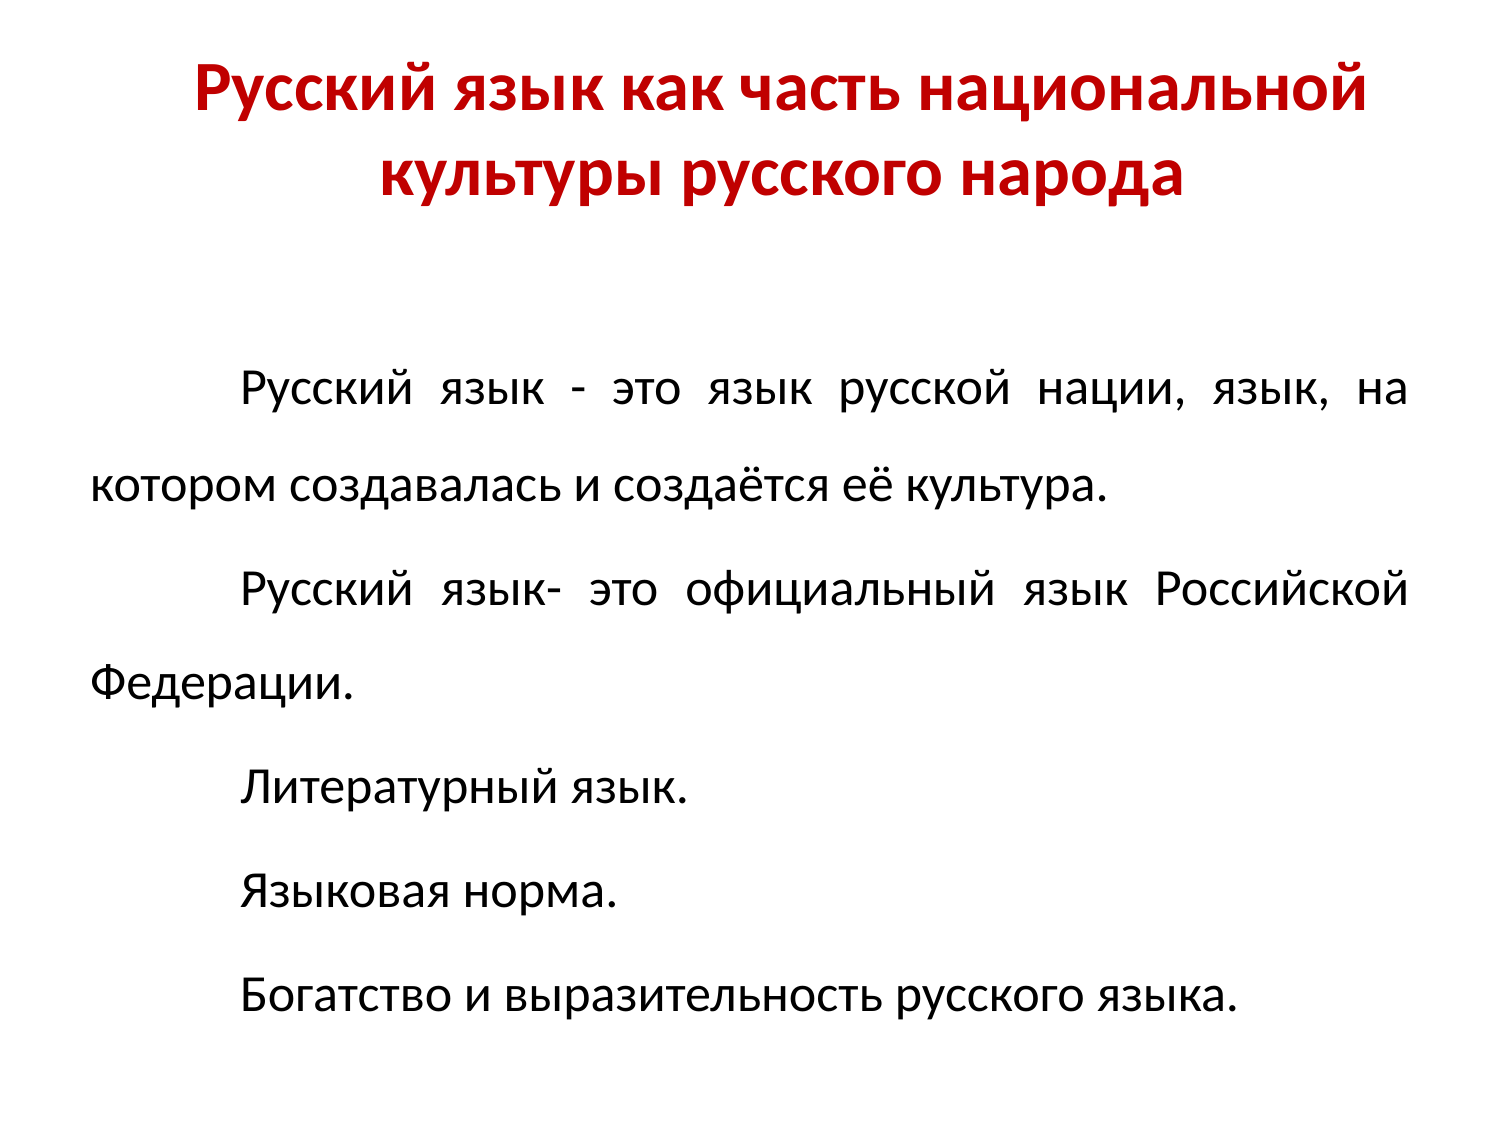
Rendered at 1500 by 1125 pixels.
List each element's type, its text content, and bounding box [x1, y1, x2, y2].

title Русский язык как часть национальной культуры русского народа [64, 30, 1500, 219]
list Русский язык - это язык русской нации, язык, на котором создавалась и создаётся её культура. Русский язык- это официальный язык Российской Федерации. Литературный язык. Языковая норма. Богатство и выразительность русского языка. [75, 290, 1425, 1125]
